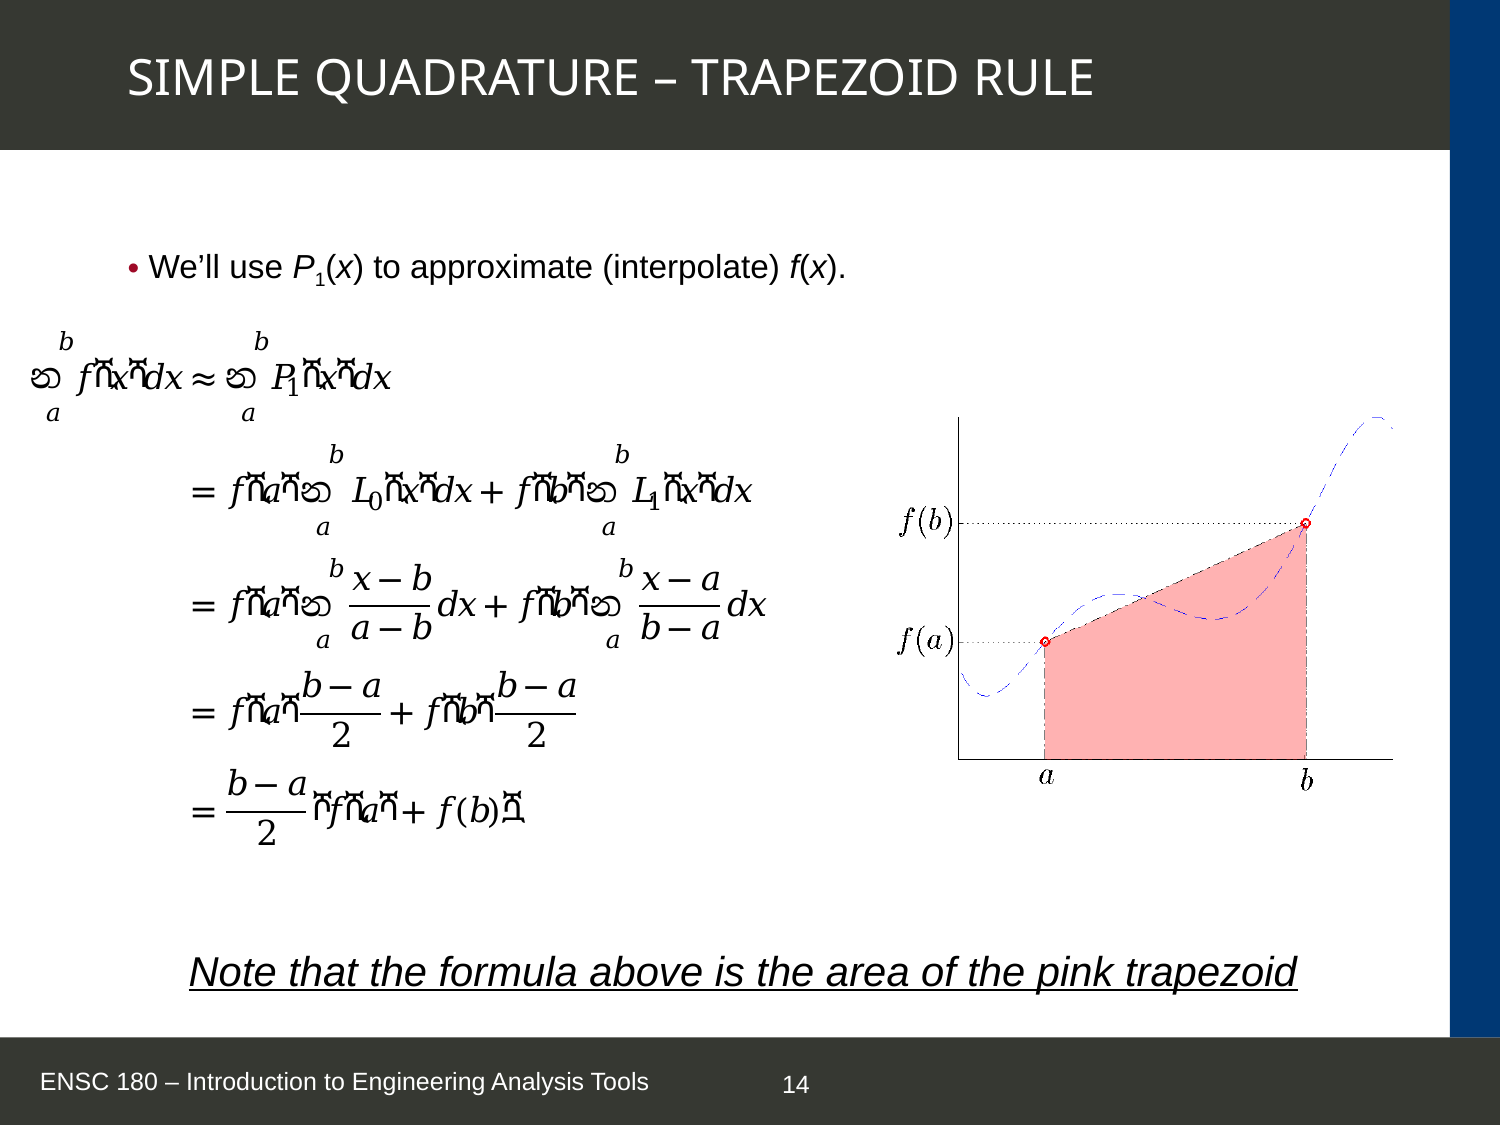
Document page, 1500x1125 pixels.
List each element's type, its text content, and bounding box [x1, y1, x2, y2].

text_box Note that the formula above is the area of the pink trapezoid [173, 937, 1313, 1003]
picture [884, 384, 1446, 807]
footer ENSC 180 – Introduction to Engineering Analysis Tools [24, 1057, 740, 1113]
title SIMPLE QUADRATURE – TRAPEZOID RULE [112, 37, 1450, 138]
list We’ll use P1(x) to approximate (interpolate) f(x). [112, 237, 1388, 290]
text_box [0, 328, 861, 900]
